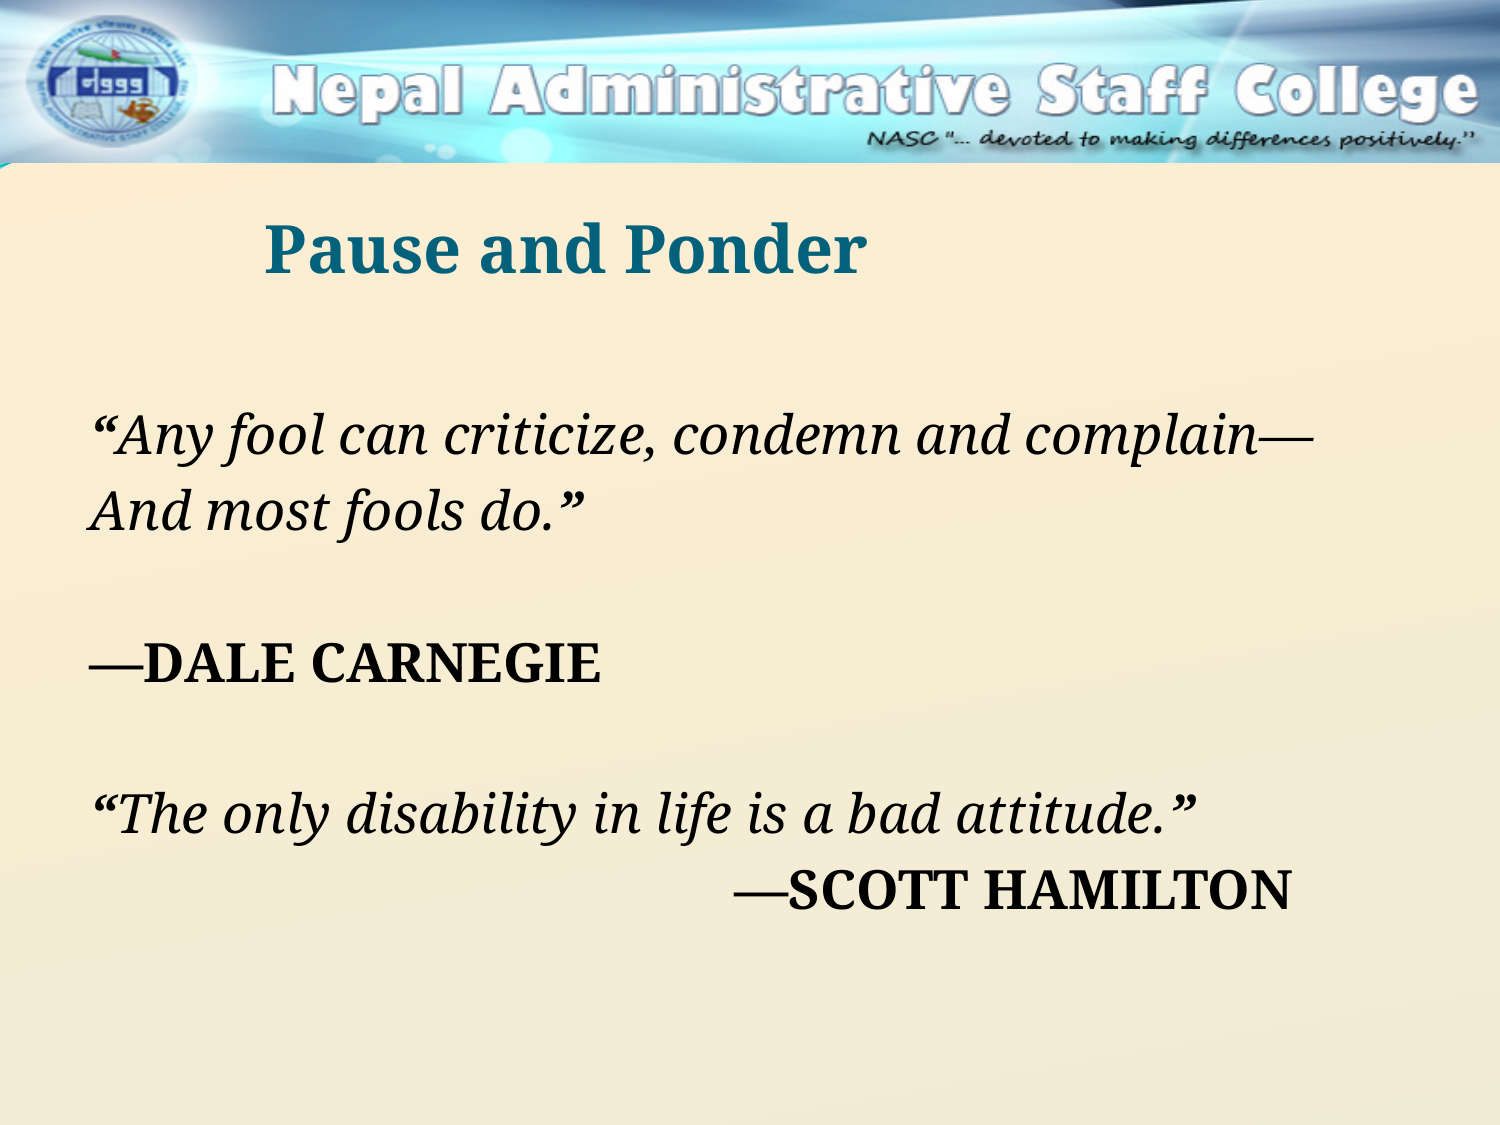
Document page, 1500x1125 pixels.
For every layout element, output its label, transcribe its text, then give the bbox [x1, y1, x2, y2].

text_box Pause and Ponder [249, 199, 925, 295]
list “Any fool can criticize, condemn and complain— And most fools do.” —DALE CARNEGIE “The only disability in life is a bad attitude.” —SCOTT HAMILTON [75, 317, 1425, 1038]
picture [0, 0, 1500, 163]
